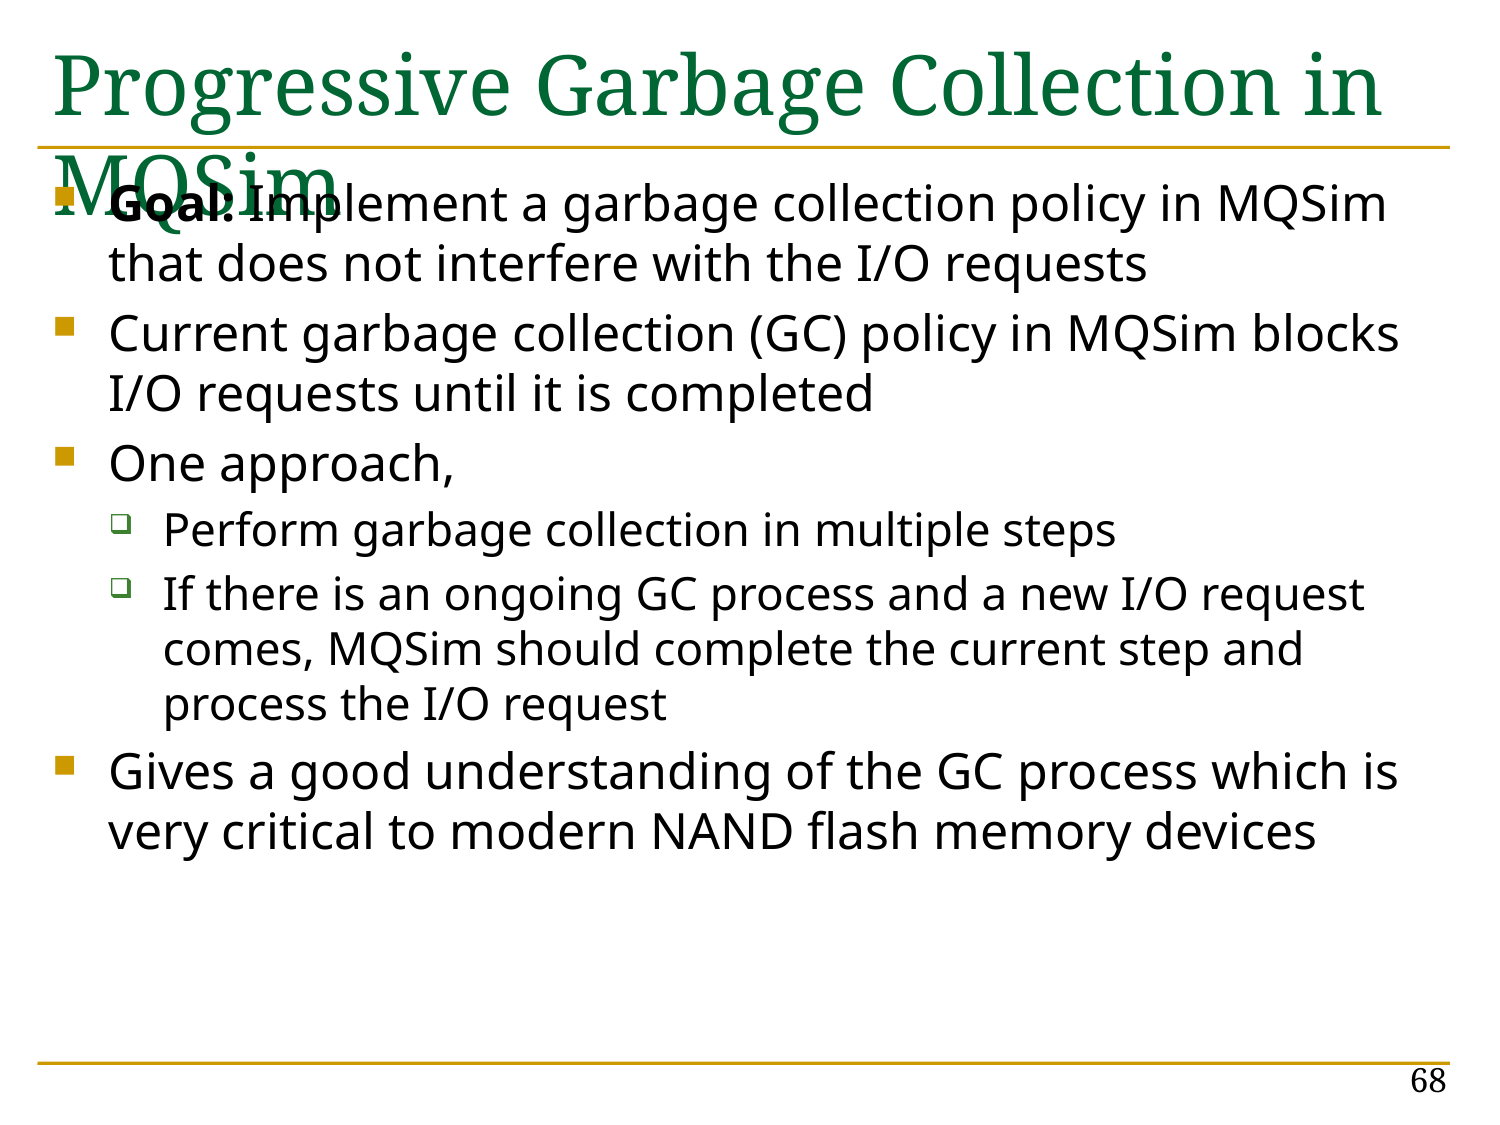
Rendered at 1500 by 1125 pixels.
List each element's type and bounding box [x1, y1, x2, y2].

title [37, 24, 1450, 163]
slide_number [1111, 1036, 1462, 1112]
list [37, 163, 1450, 1016]
